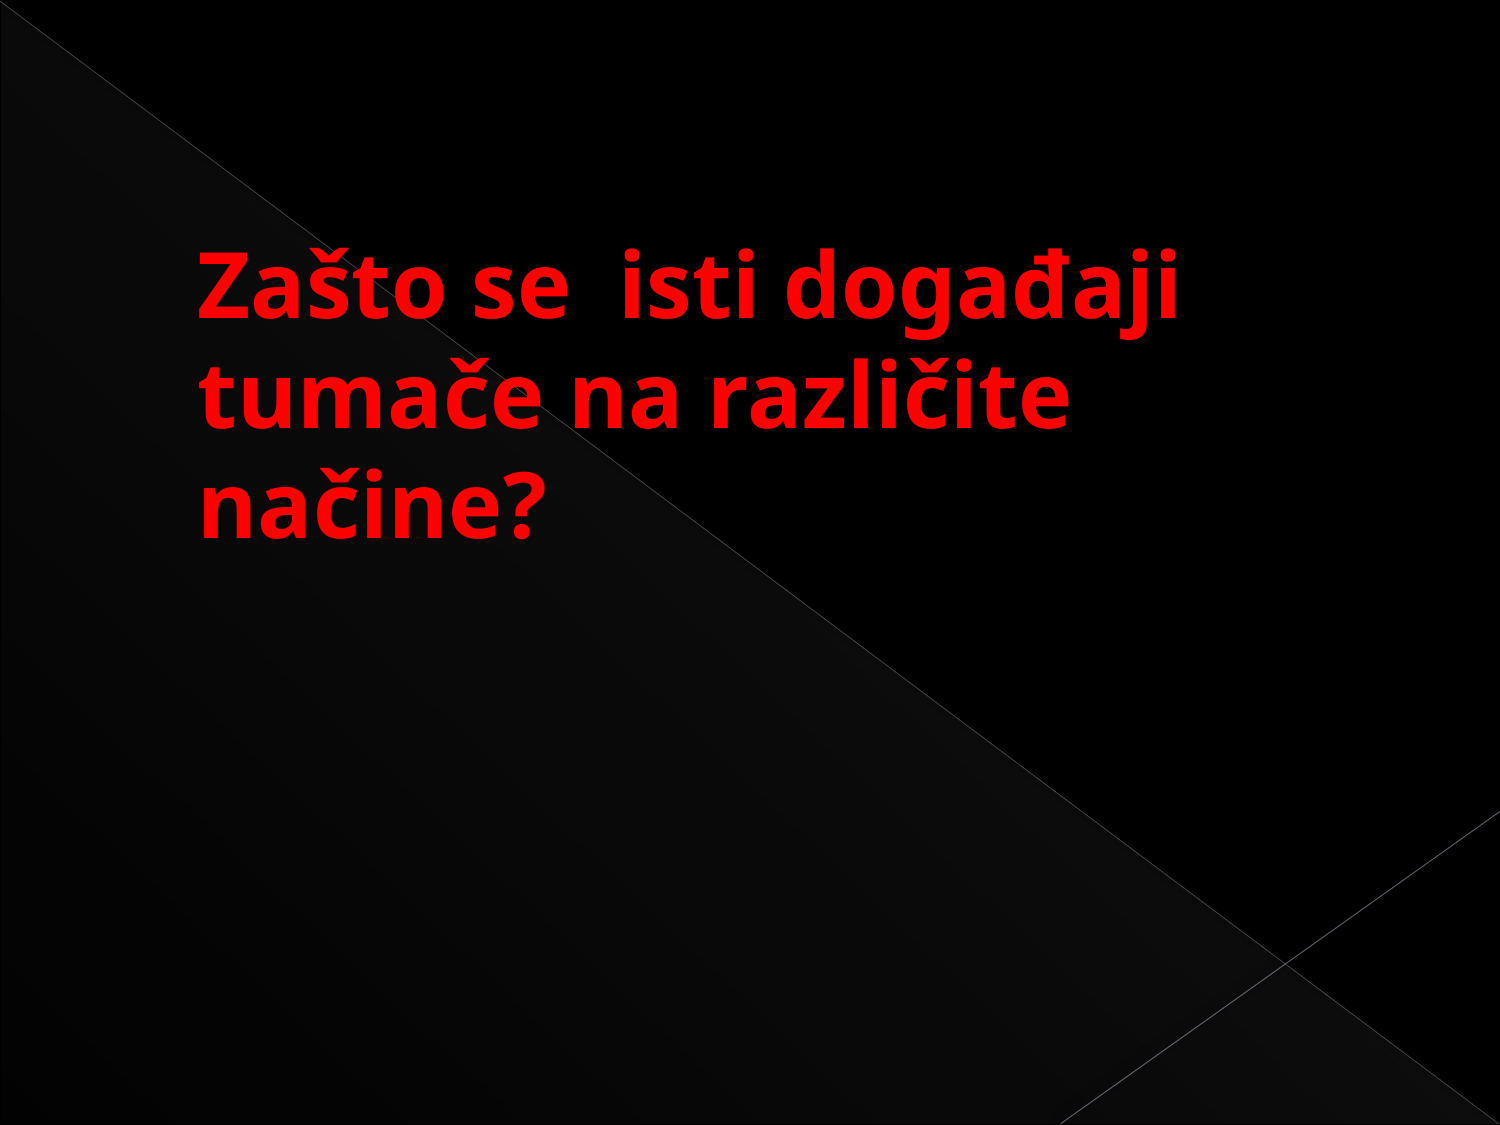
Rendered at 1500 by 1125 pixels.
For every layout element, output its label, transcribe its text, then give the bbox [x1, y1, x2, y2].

text_box Zašto se isti događaji tumače na različite načine? [182, 219, 1365, 565]
